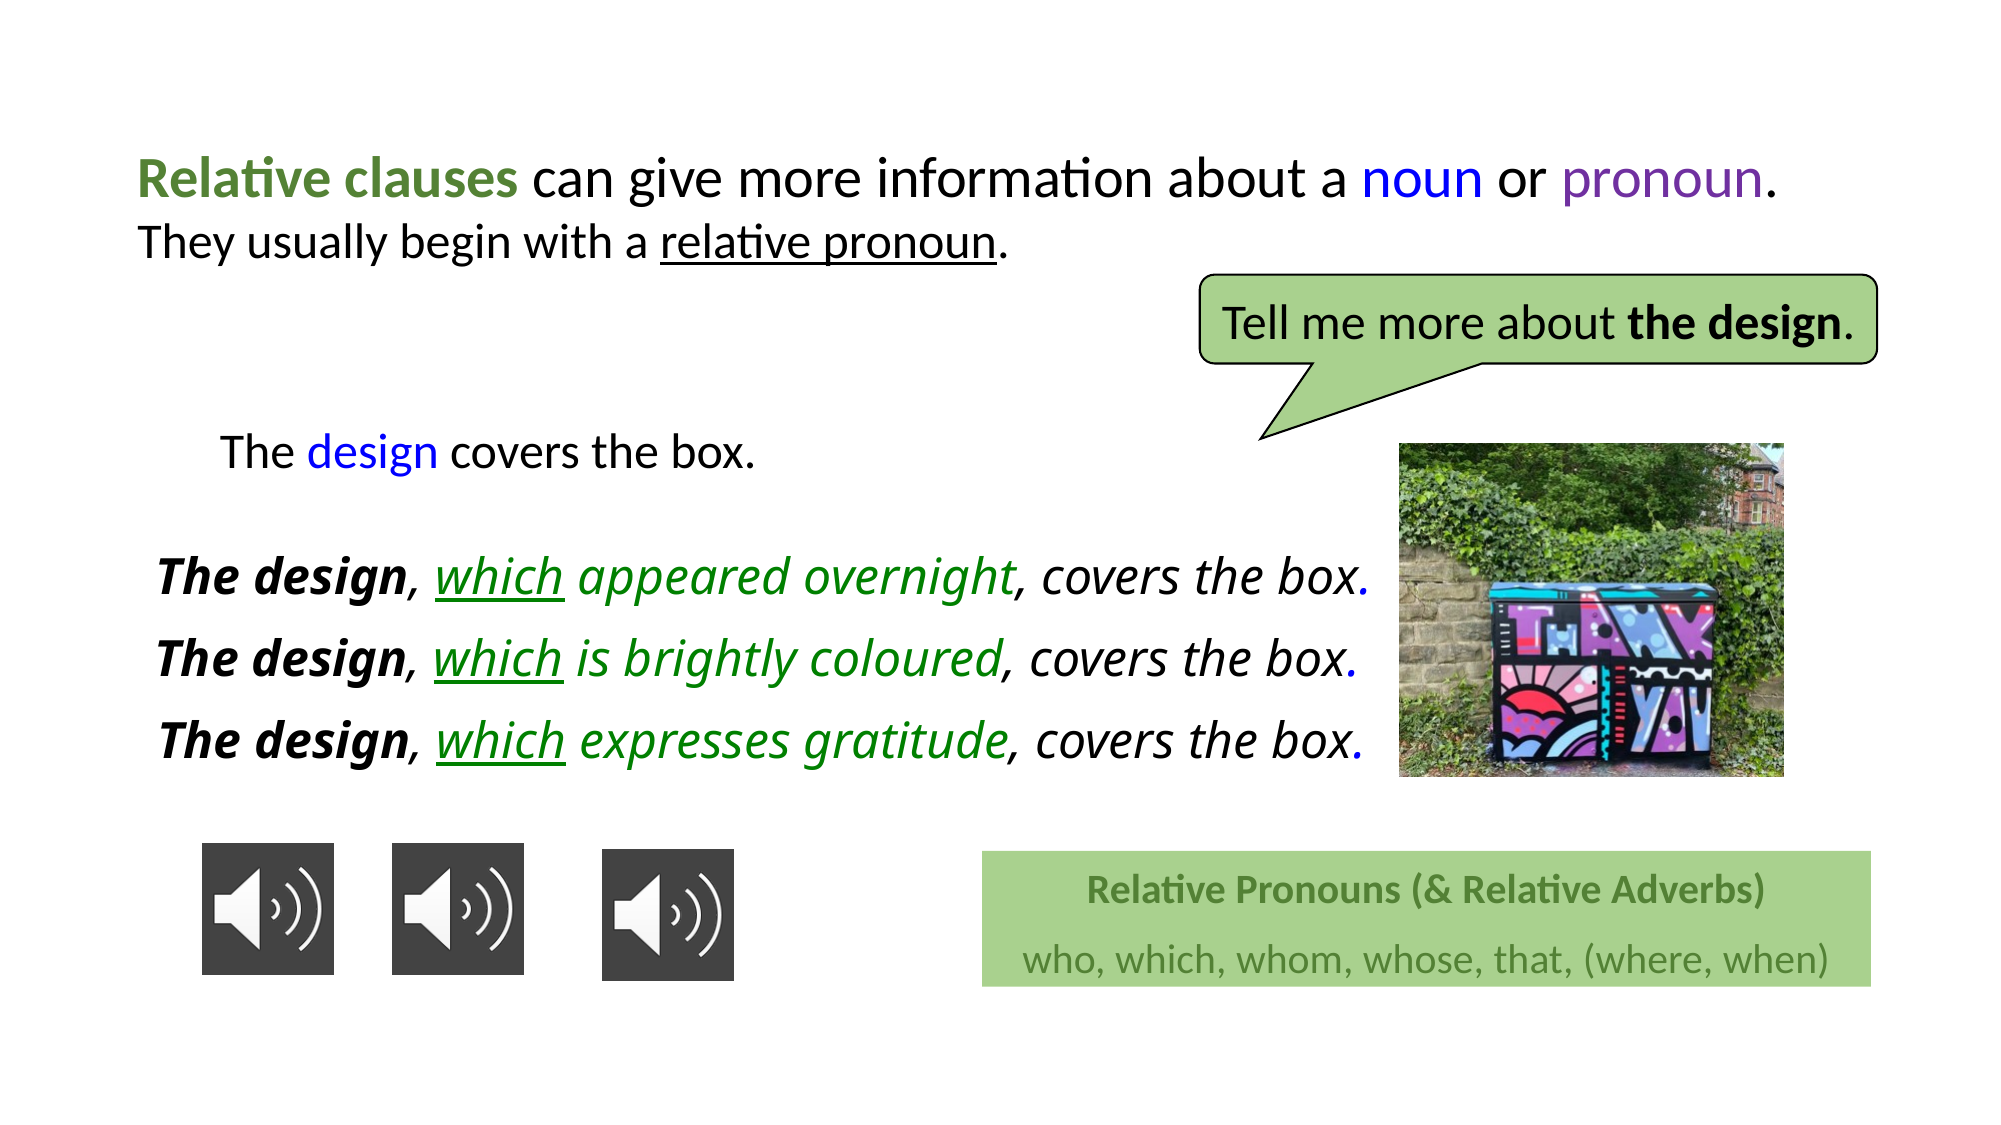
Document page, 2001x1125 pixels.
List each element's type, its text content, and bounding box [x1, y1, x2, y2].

text_box Relative clauses can give more information about a noun or pronoun. They usually begin with a relative pronoun. [122, 131, 1871, 277]
picture [391, 842, 525, 976]
text_box The design, which expresses gratitude, covers the box. [142, 701, 1381, 776]
text_box Tell me more about the design. [1198, 273, 1879, 441]
picture [201, 842, 335, 976]
text_box The design covers the box. [205, 411, 1400, 486]
text_box The design, which is brightly coloured, covers the box. [139, 619, 1376, 694]
picture [601, 848, 735, 982]
text_box The design, which appeared overnight, covers the box. [141, 537, 1388, 612]
picture [1399, 443, 1784, 777]
text_box Relative Pronouns (& Relative Adverbs) who, which, whom, whose, that, (where, when) [982, 850, 1871, 987]
